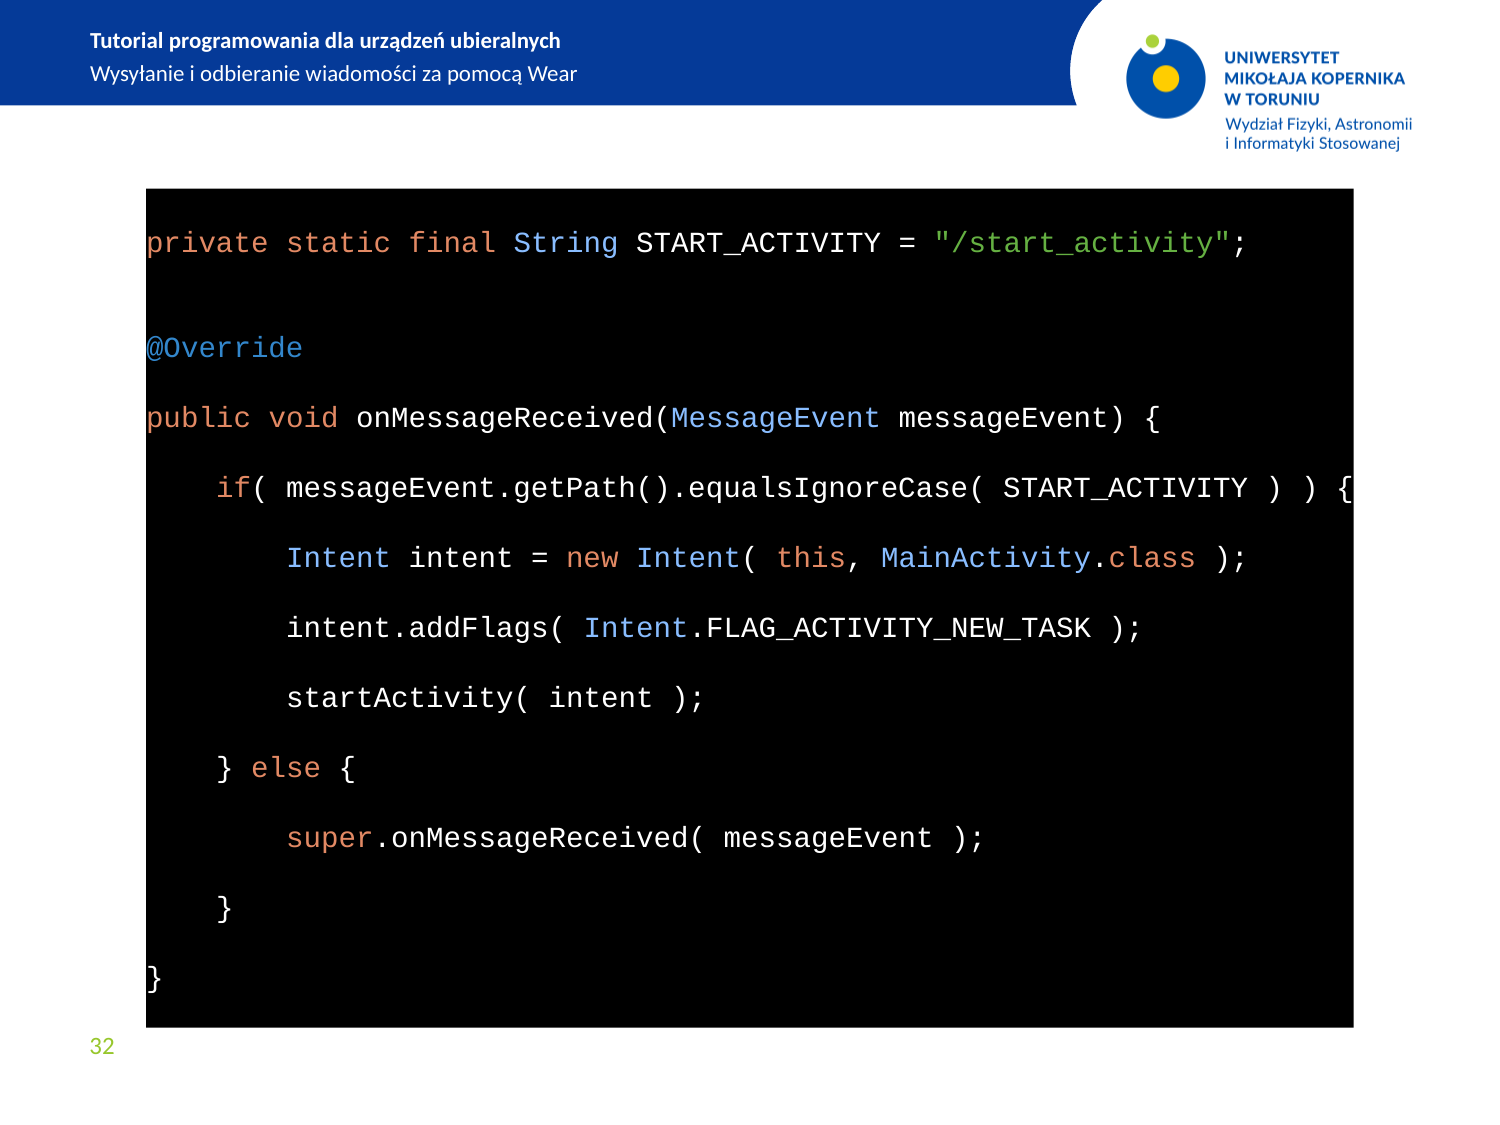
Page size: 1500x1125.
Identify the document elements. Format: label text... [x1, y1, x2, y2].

list Wysyłanie i odbieranie wiadomości za pomocą Wear [75, 50, 1040, 96]
list Tutorial programowania dla urządzeń ubieralnych [75, 18, 1040, 50]
text_box private static final String START_ACTIVITY = "/start_activity"; @Override public void onMessageReceived(MessageEvent messageEvent) { if( messageEvent.getPath().equalsIgnoreCase( START_ACTIVITY ) ) { Intent intent = new Intent( this, MainActivity.class ); intent.addFlags( Intent.FLAG_ACTIVITY_NEW_TASK ); startActivity( intent ); } else { super.onMessageReceived( messageEvent ); } } [146, 188, 1354, 1028]
picture [1100, 8, 1438, 178]
text_box [75, 165, 1367, 609]
